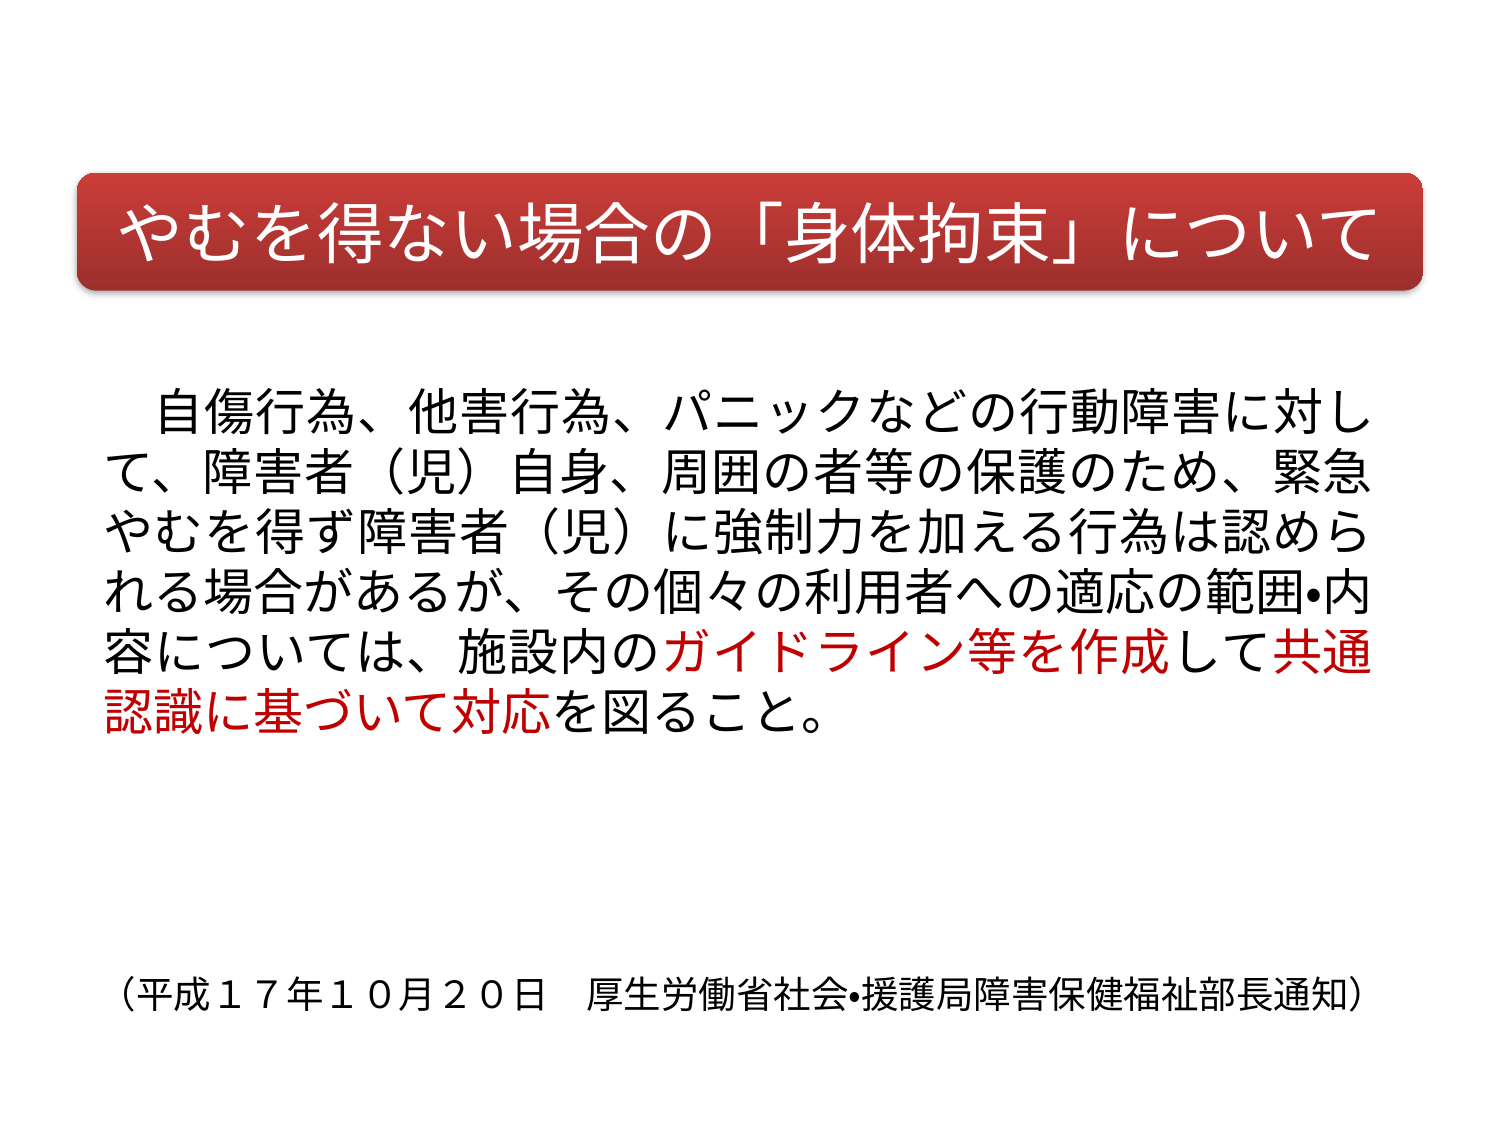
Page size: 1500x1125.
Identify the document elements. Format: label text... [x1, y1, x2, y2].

text_box やむを得ない場合の「身体拘束」について [76, 172, 1424, 291]
text_box 自傷行為、他害行為、パニックなどの行動障害に対して、障害者（児）自身、周囲の者等の保護のため、緊急やむを得ず障害者（児）に強制力を加える行為は認められる場合があるが、その個々の利用者への適応の範囲・内容については、施設内のガイドライン等を作成して共通認識に基づいて対応を図ること。 [88, 373, 1388, 749]
text_box （平成１７年１０月２０日 厚生労働省社会・援護局障害保健福祉部長通知） [83, 964, 1402, 1024]
